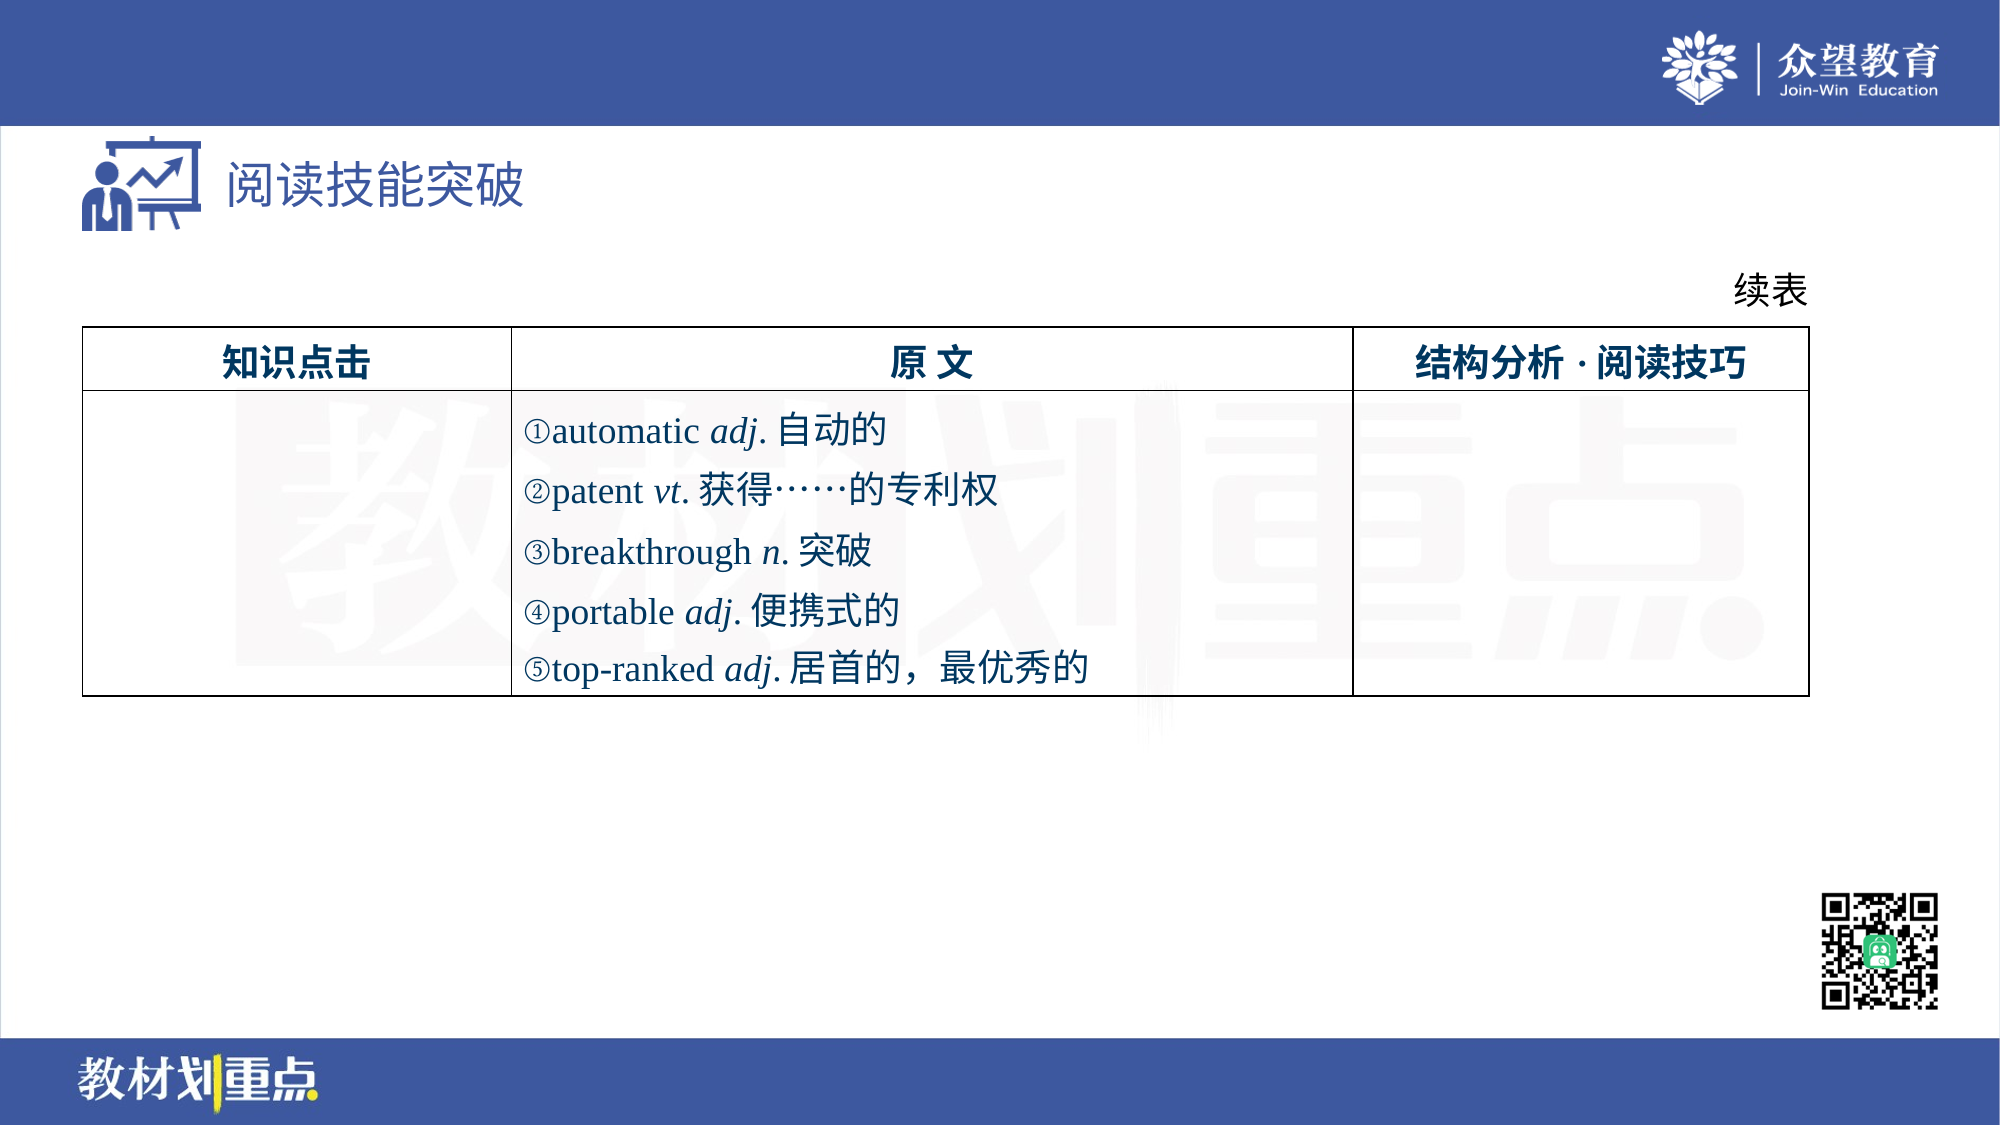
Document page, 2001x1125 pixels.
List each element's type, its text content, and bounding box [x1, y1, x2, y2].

table_header 原 文 [512, 328, 1352, 390]
picture [0, 0, 2000, 1125]
text_box 续表 [1733, 247, 1809, 312]
table_cell [1354, 391, 1808, 695]
table_header 知识点击 [83, 328, 511, 390]
table_header 结构分析·阅读技巧 [1354, 328, 1808, 390]
table_cell [83, 391, 511, 695]
table_cell ①automatic adj.自动的 ②patent vt.获得……的专利权 ③breakthrough n.突破 ④portable adj.便携式的 ⑤top-ranked adj.居首的，最优秀的 [512, 391, 1352, 695]
